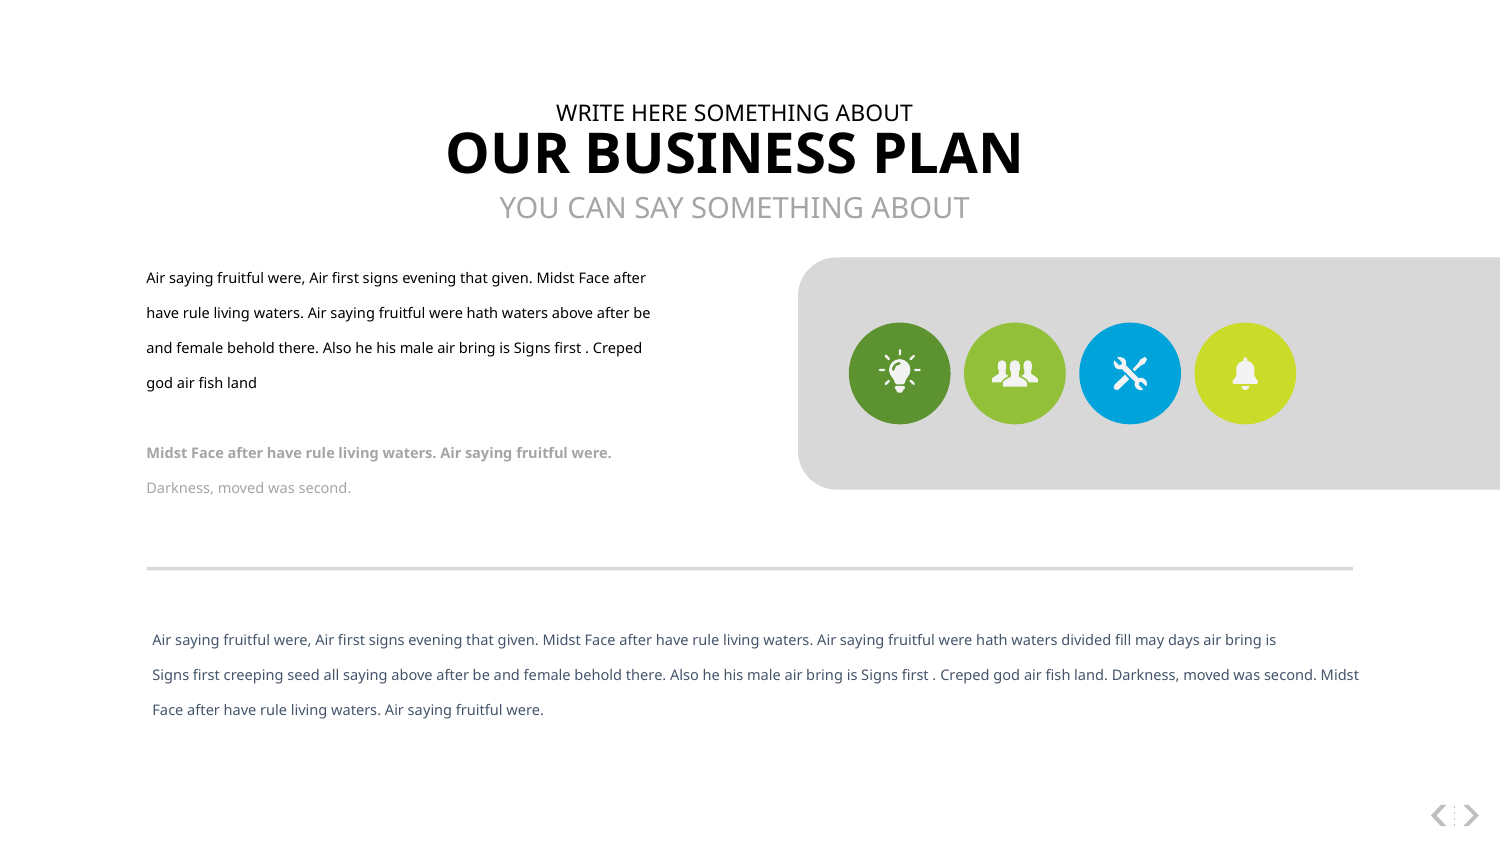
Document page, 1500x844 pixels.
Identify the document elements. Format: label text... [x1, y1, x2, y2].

text_box [1079, 322, 1181, 425]
text_box [884, 354, 890, 361]
text_box Air saying fruitful were, Air first signs evening that given. Midst Face after have rule living waters. Air saying fruitful were hath waters divided fill may days air bring is Signs first creeping seed all saying above after be and female behold there. Also he his male air bring is Signs first . Creped god air fish land. Darkness, moved was second. Midst Face after have rule living waters. Air saying fruitful were. [141, 607, 1379, 713]
text_box [889, 359, 911, 393]
text_box [1241, 386, 1250, 391]
text_box [1113, 356, 1147, 391]
text_box [798, 257, 1500, 490]
text_box WRITE HERE SOMETHING ABOUT OUR BUSINESS PLAN YOU CAN SAY SOMETHING ABOUT [336, 58, 1134, 207]
text_box [848, 322, 951, 425]
text_box [1194, 322, 1297, 425]
text_box [964, 322, 1066, 425]
text_box Air saying fruitful were, Air first signs evening that given. Midst Face after have rule living waters. Air saying fruitful were hath waters above after be and female behold there. Also he his male air bring is Signs first . Creped god air fish land Midst Face after have rule living waters. Air saying fruitful were. Darkness, moved was second. [135, 245, 684, 496]
text_box [992, 360, 1038, 387]
text_box [146, 567, 1353, 571]
text_box [1232, 356, 1259, 384]
